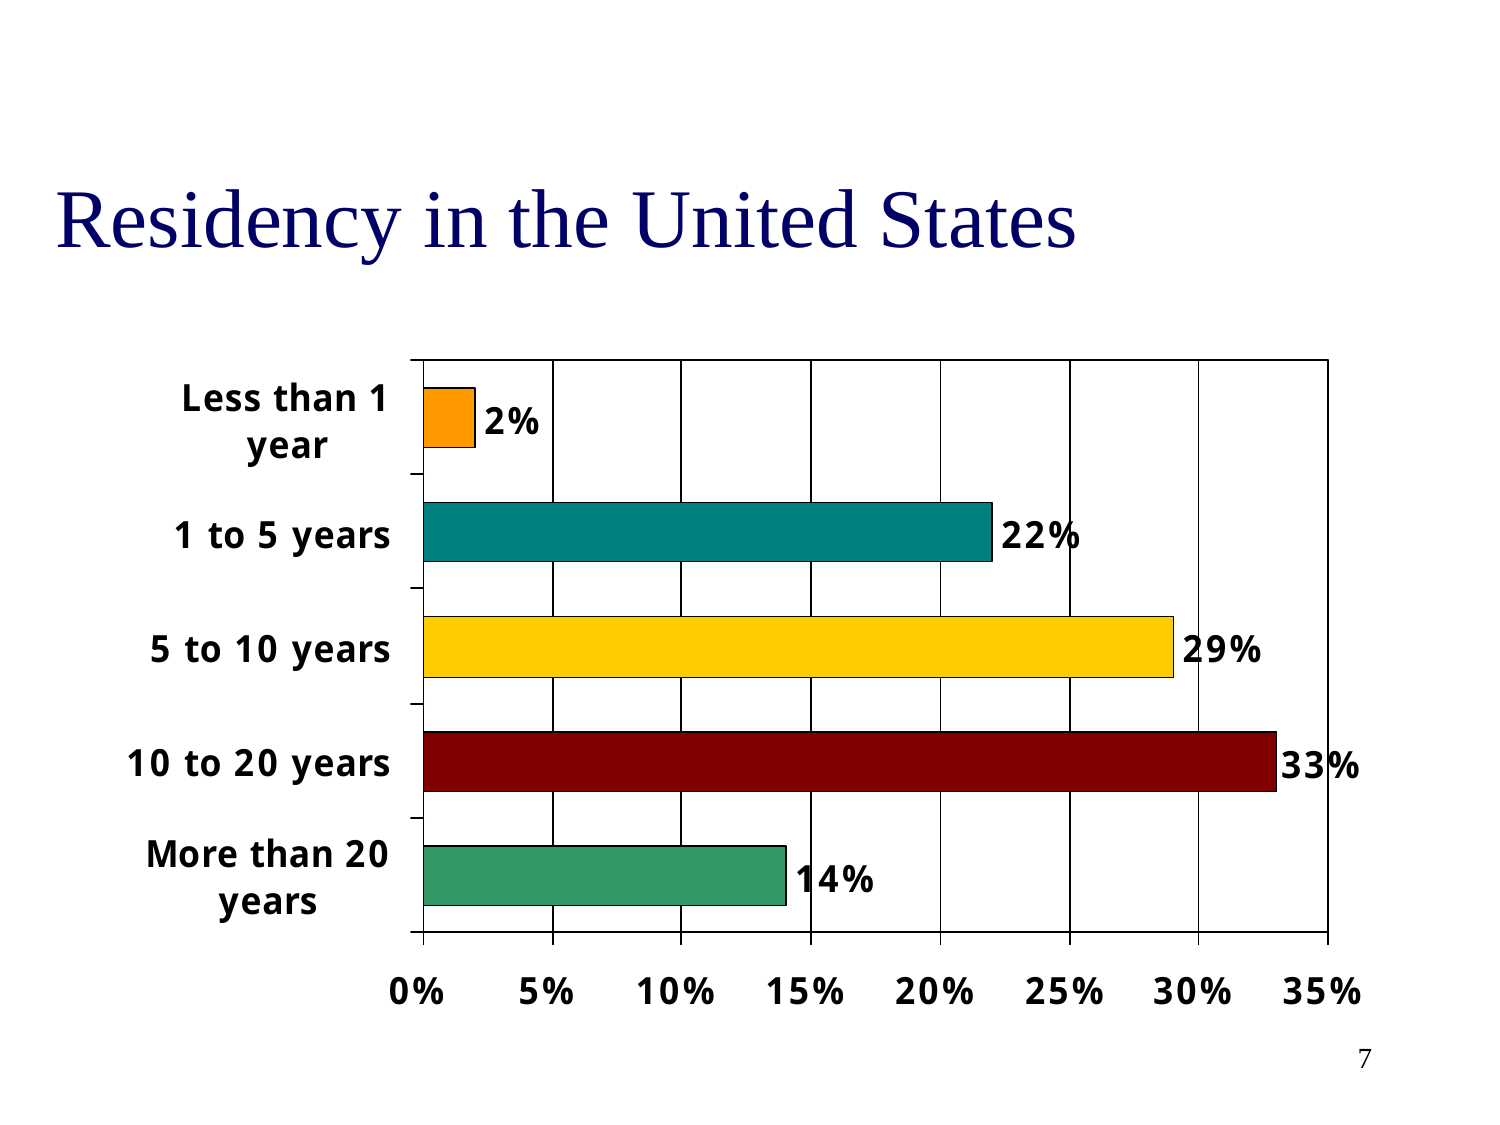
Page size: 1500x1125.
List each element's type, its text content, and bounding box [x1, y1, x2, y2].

slide_number 7 [1074, 1033, 1388, 1108]
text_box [112, 351, 1388, 1028]
title Residency in the United States [40, 152, 1316, 276]
